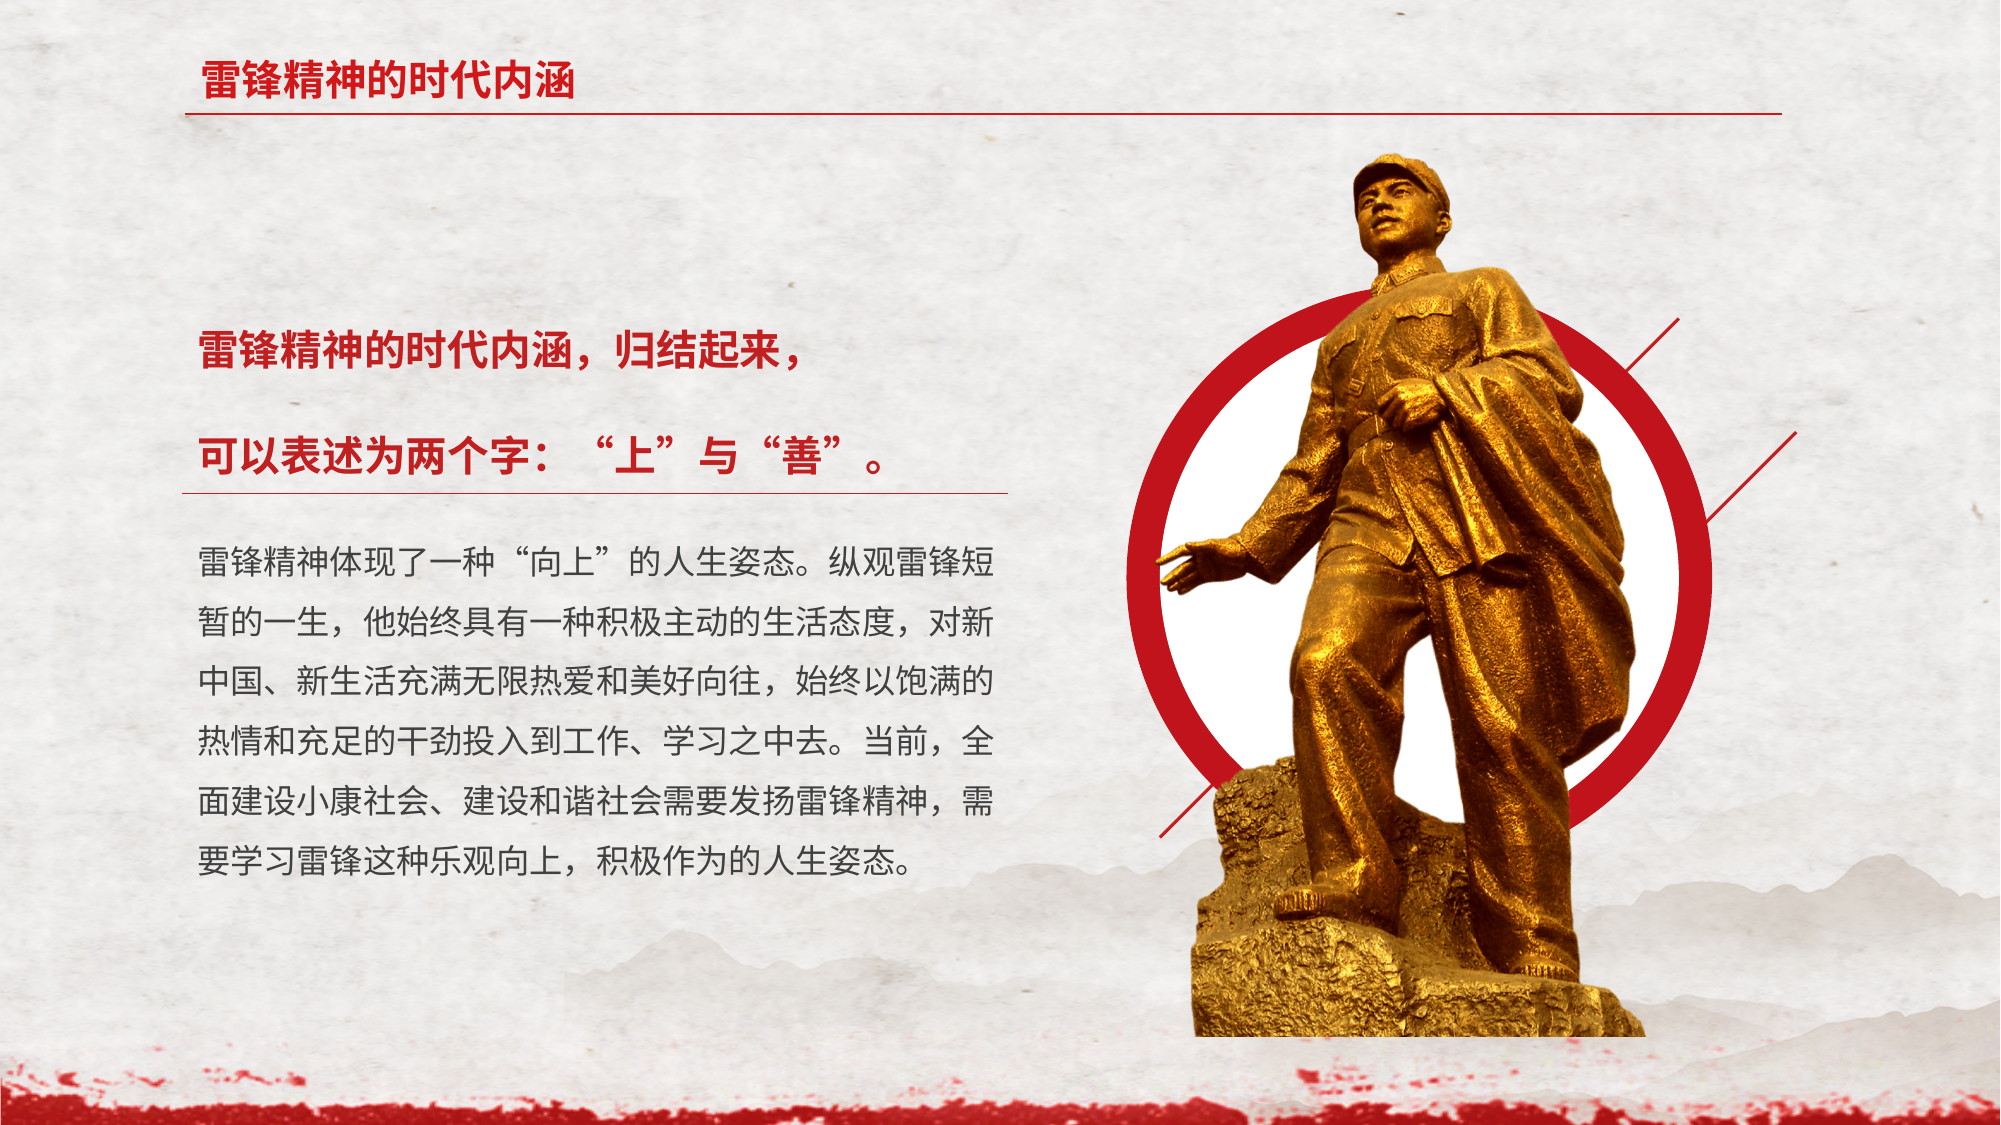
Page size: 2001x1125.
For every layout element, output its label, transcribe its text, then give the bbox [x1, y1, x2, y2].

text_box 雷锋精神的时代内涵 [185, 30, 752, 111]
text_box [182, 281, 1002, 891]
picture [0, 0, 2001, 1125]
